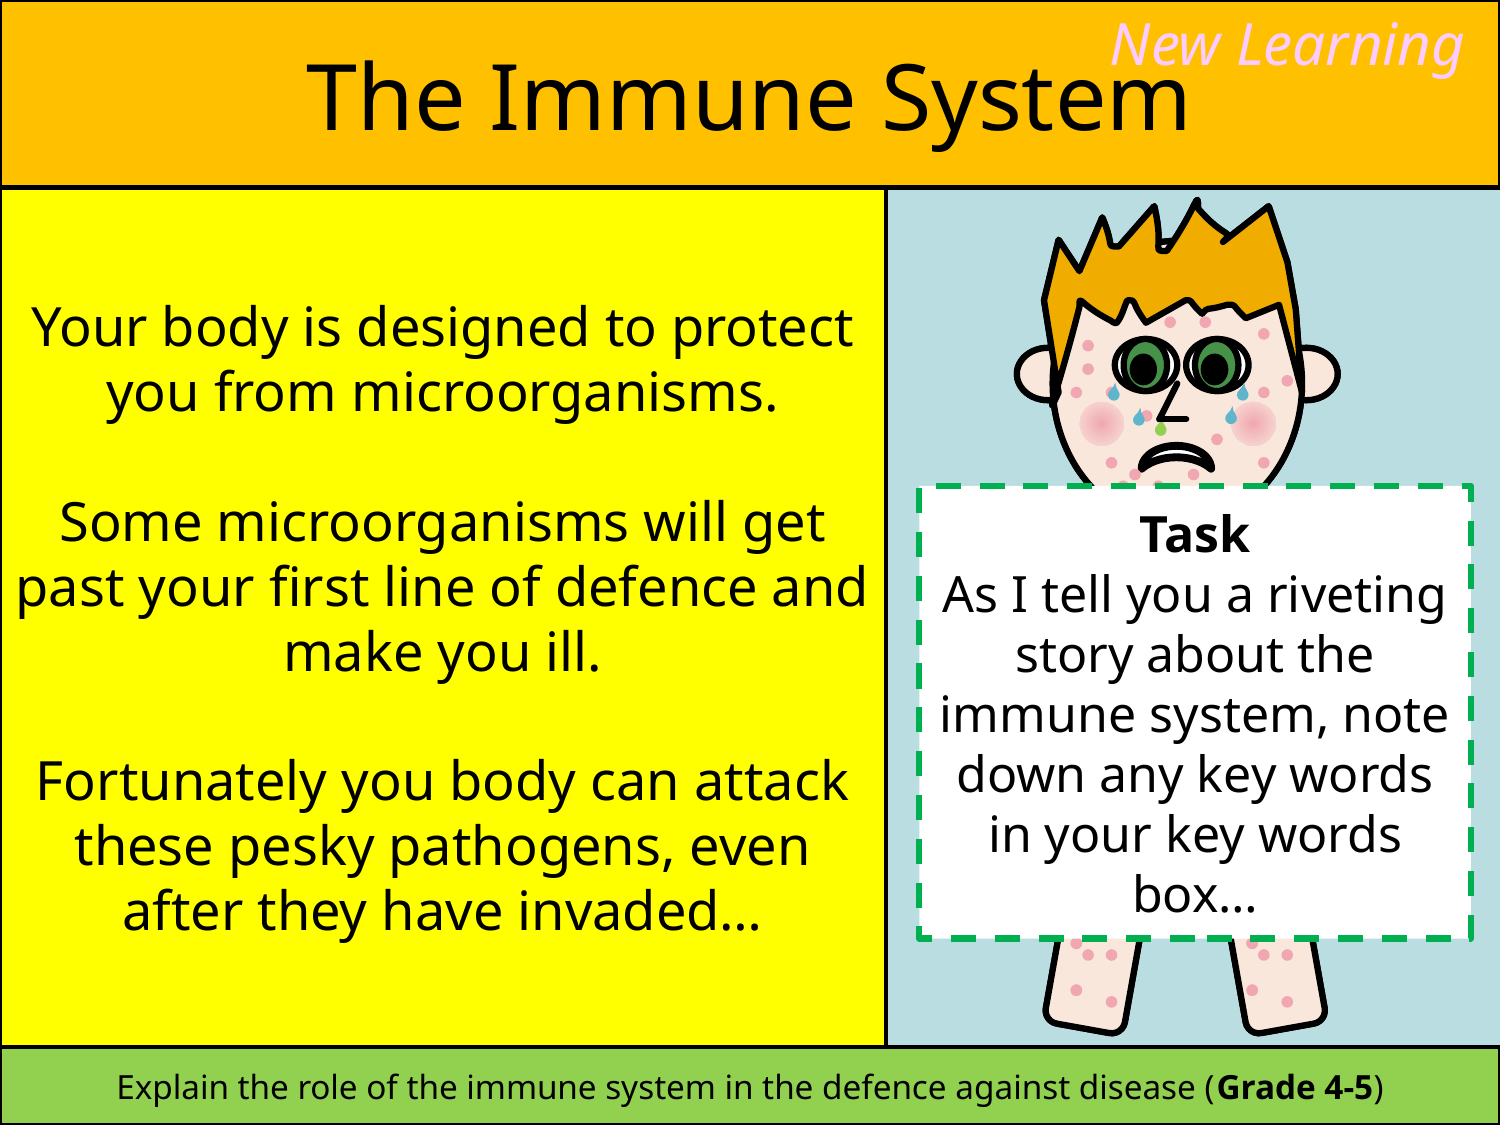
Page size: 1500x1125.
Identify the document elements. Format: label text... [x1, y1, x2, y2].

text_box Your body is designed to protect you from microorganisms. Some microorganisms will get past your first line of defence and make you ill. Fortunately you body can attack these pesky pathogens, even after they have invaded… [0, 190, 888, 1045]
text_box Task As I tell you a riveting story about the immune system, note down any key words in your key words box… [917, 484, 993, 941]
text_box Task As I tell you a riveting story about the immune system, note down any key words in your key words box… [1379, 484, 1473, 941]
title The Immune System [0, 0, 1500, 190]
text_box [999, 187, 1376, 1031]
text_box New Learning [1094, 0, 1481, 85]
text_box Explain the role of the immune system in the defence against disease (Grade 4-5) [0, 1045, 1500, 1125]
